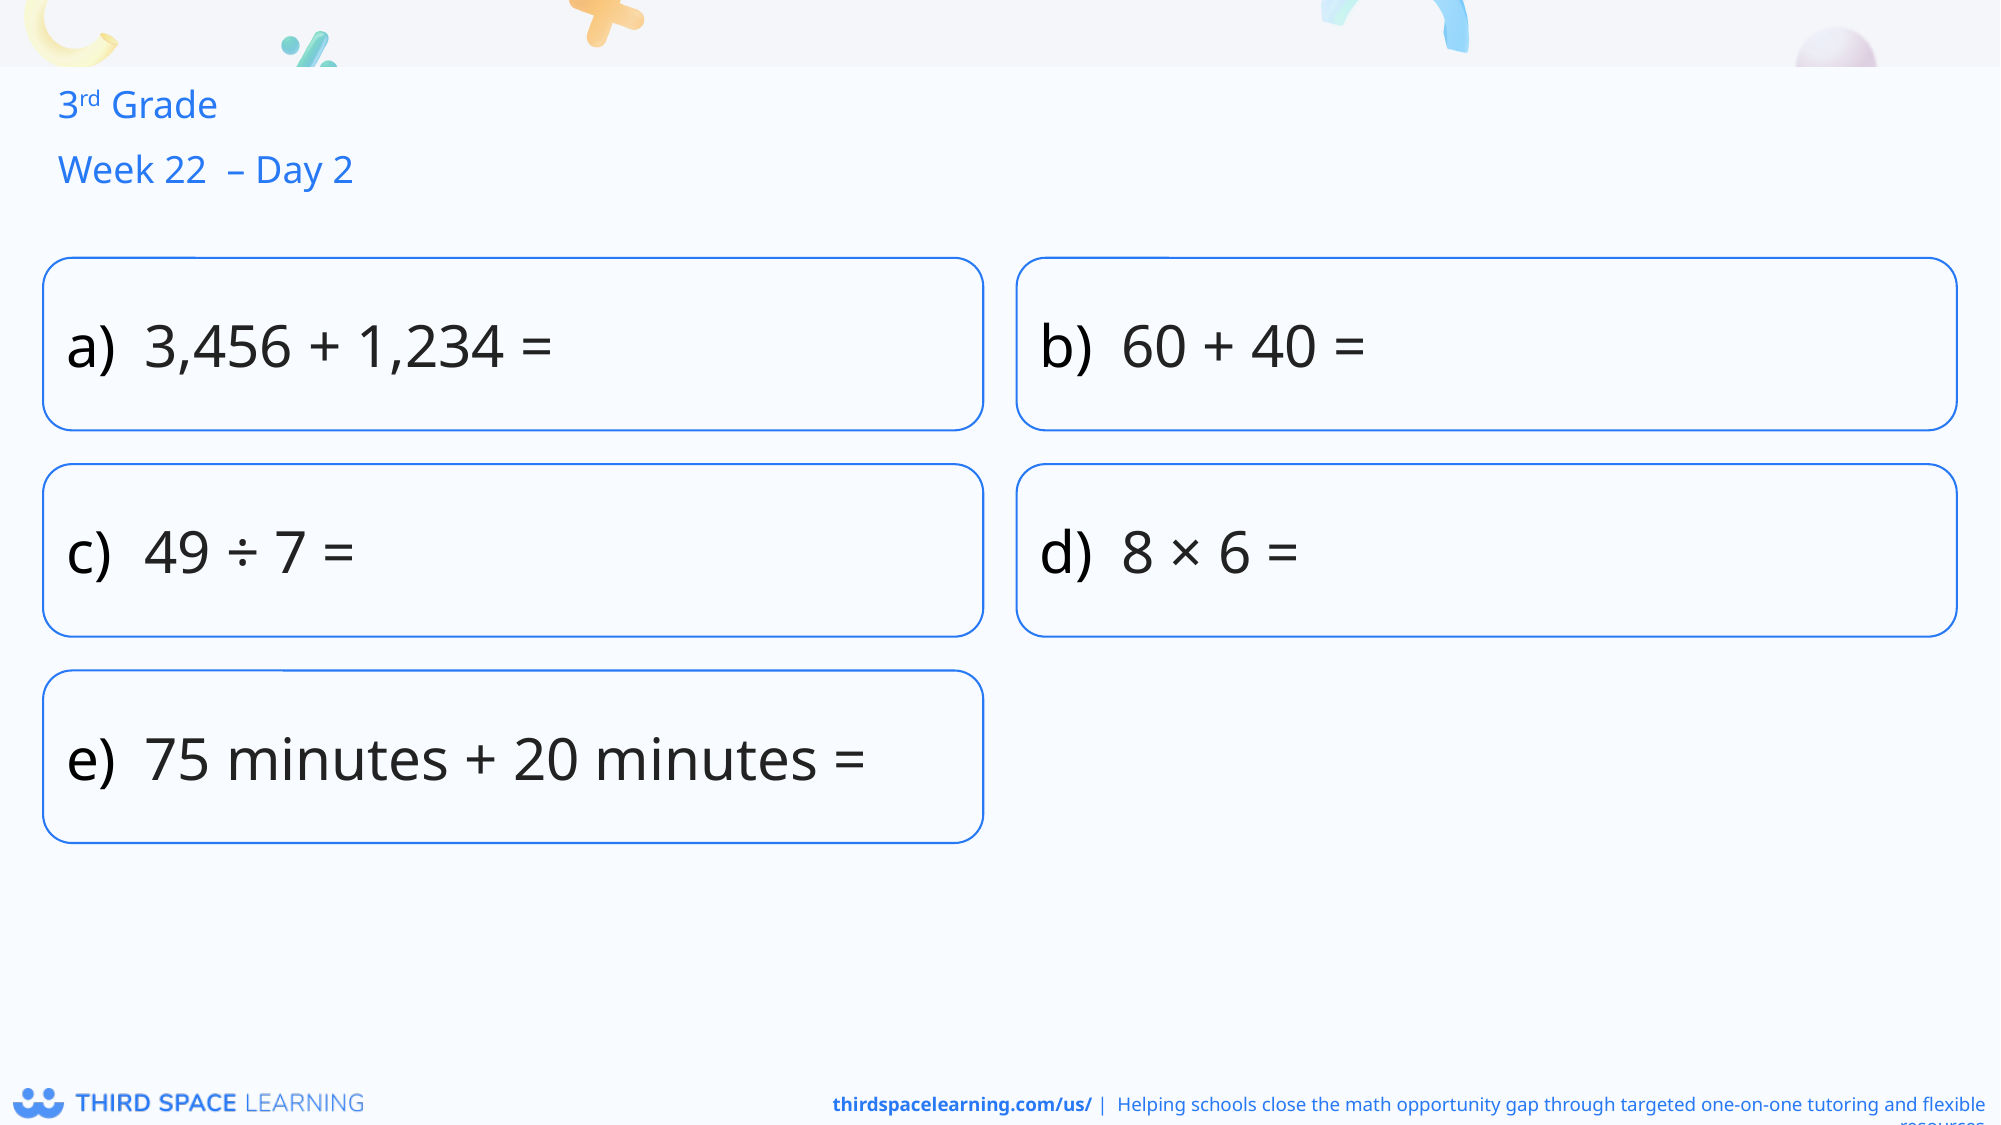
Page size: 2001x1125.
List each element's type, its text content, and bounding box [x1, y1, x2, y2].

picture [13, 1088, 365, 1119]
picture [0, 0, 2000, 67]
text_box 3rd Grade Week 22 – Day 2 [43, 73, 509, 212]
list 8 × 6 = [1106, 478, 1939, 623]
list 3,456 + 1,234 = [129, 272, 962, 416]
list 60 + 40 = [1106, 272, 1939, 416]
list 49 ÷ 7 = [129, 478, 962, 623]
list 75 minutes + 20 minutes = [129, 684, 962, 829]
